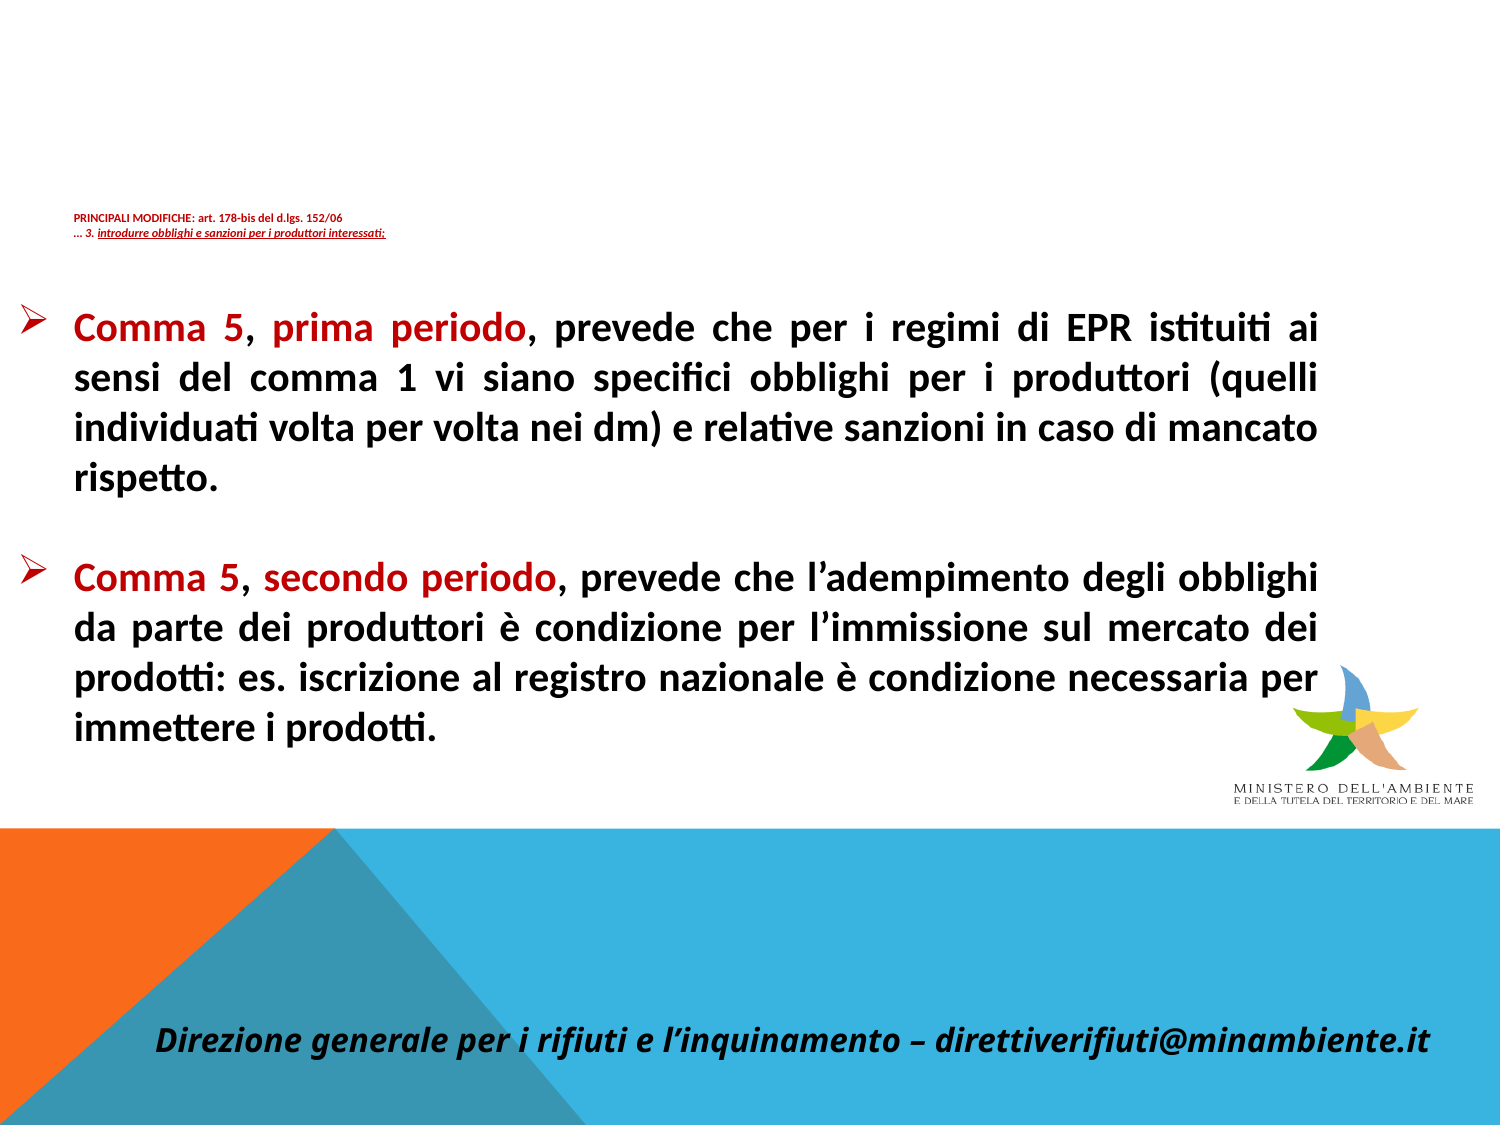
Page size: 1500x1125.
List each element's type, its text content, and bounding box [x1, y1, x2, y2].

picture [1233, 665, 1473, 804]
text_box Direzione generale per i rifiuti e l’inquinamento – direttiverifiuti@minambiente.it [147, 1012, 1500, 1067]
text_box Comma 5, prima periodo, prevede che per i regimi di EPR istituiti ai sensi del comma 1 vi siano specifici obblighi per i produttori (quelli individuati volta per volta nei dm) e relative sanzioni in caso di mancato rispetto. Comma 5, secondo periodo, prevede che l’adempimento degli obblighi da parte dei produttori è condizione per l’immissione sul mercato dei prodotti: es. iscrizione al registro nazionale è condizione necessaria per immettere i prodotti. [10, 292, 1327, 758]
title PRINCIPALI MODIFICHE: art. 178-bis del d.lgs. 152/06 … 3. introdurre obblighi e sanzioni per i produttori interessati; [65, 201, 1424, 293]
